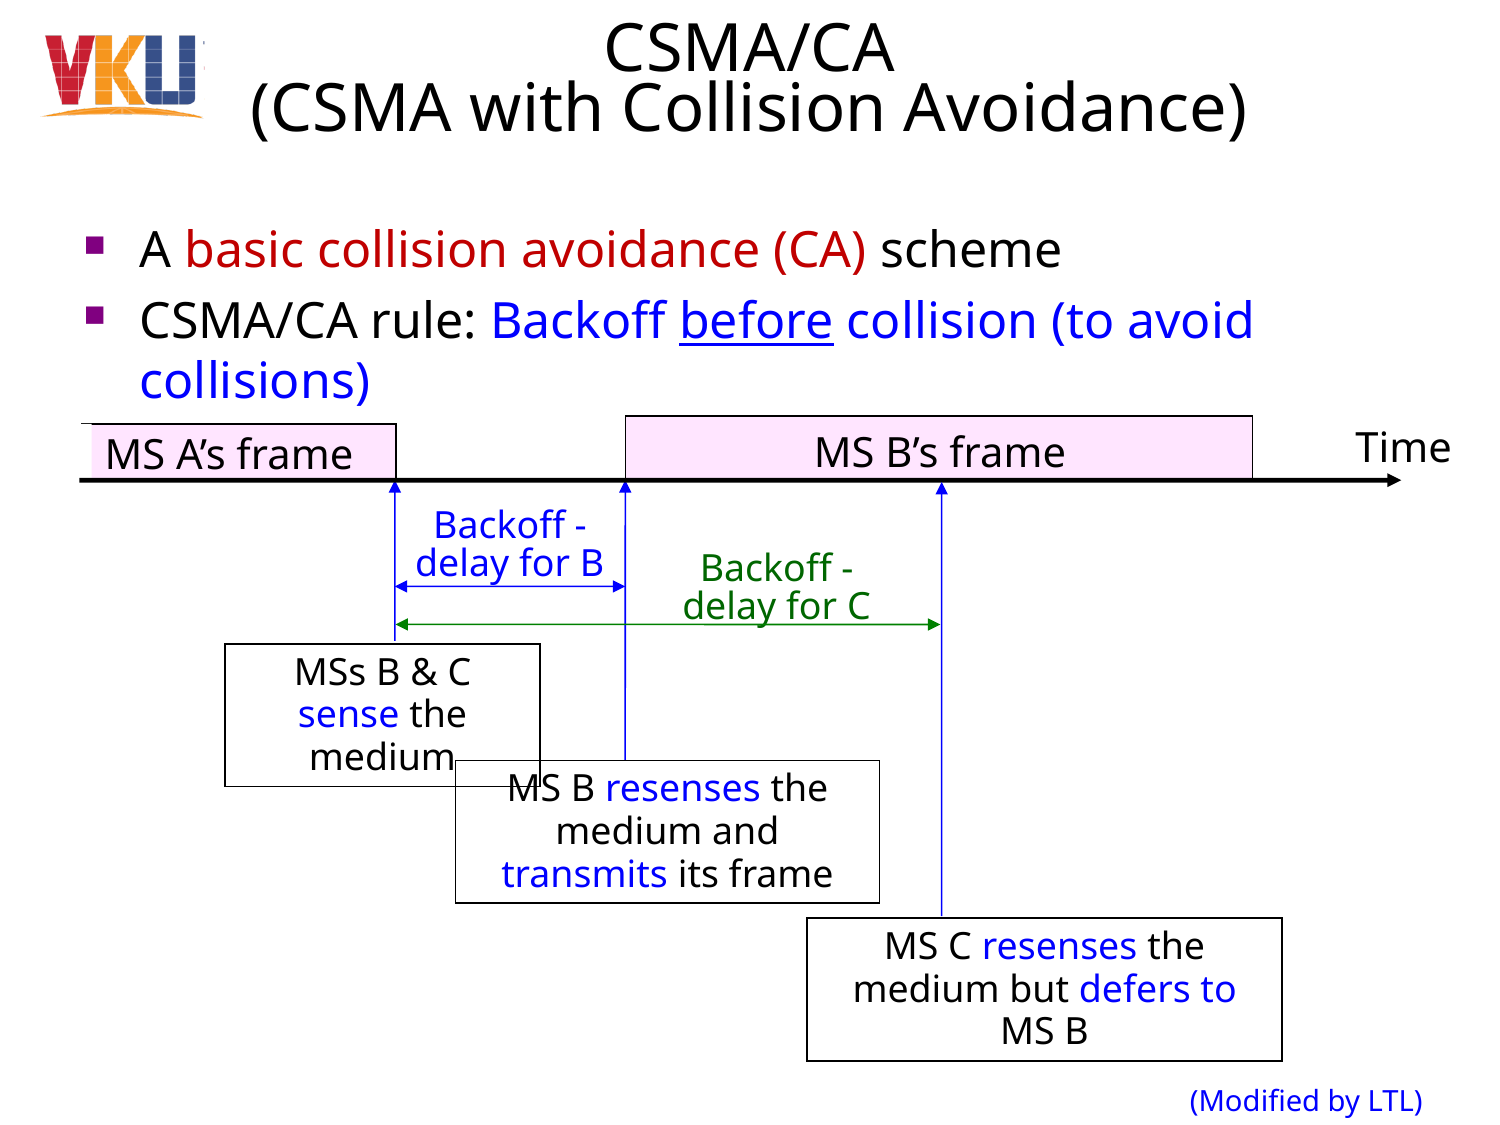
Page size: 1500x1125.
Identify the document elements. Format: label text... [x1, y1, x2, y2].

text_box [54, 413, 1475, 1021]
text_box CSMA/CA (CSMA with Collision Avoidance) [0, 2, 1500, 151]
text_box (Modified by LTL) [1162, 1074, 1438, 1125]
text_box A basic collision avoidance (CA) scheme CSMA/CA rule: Backoff before collision (to avoid collisions) [68, 214, 1500, 385]
